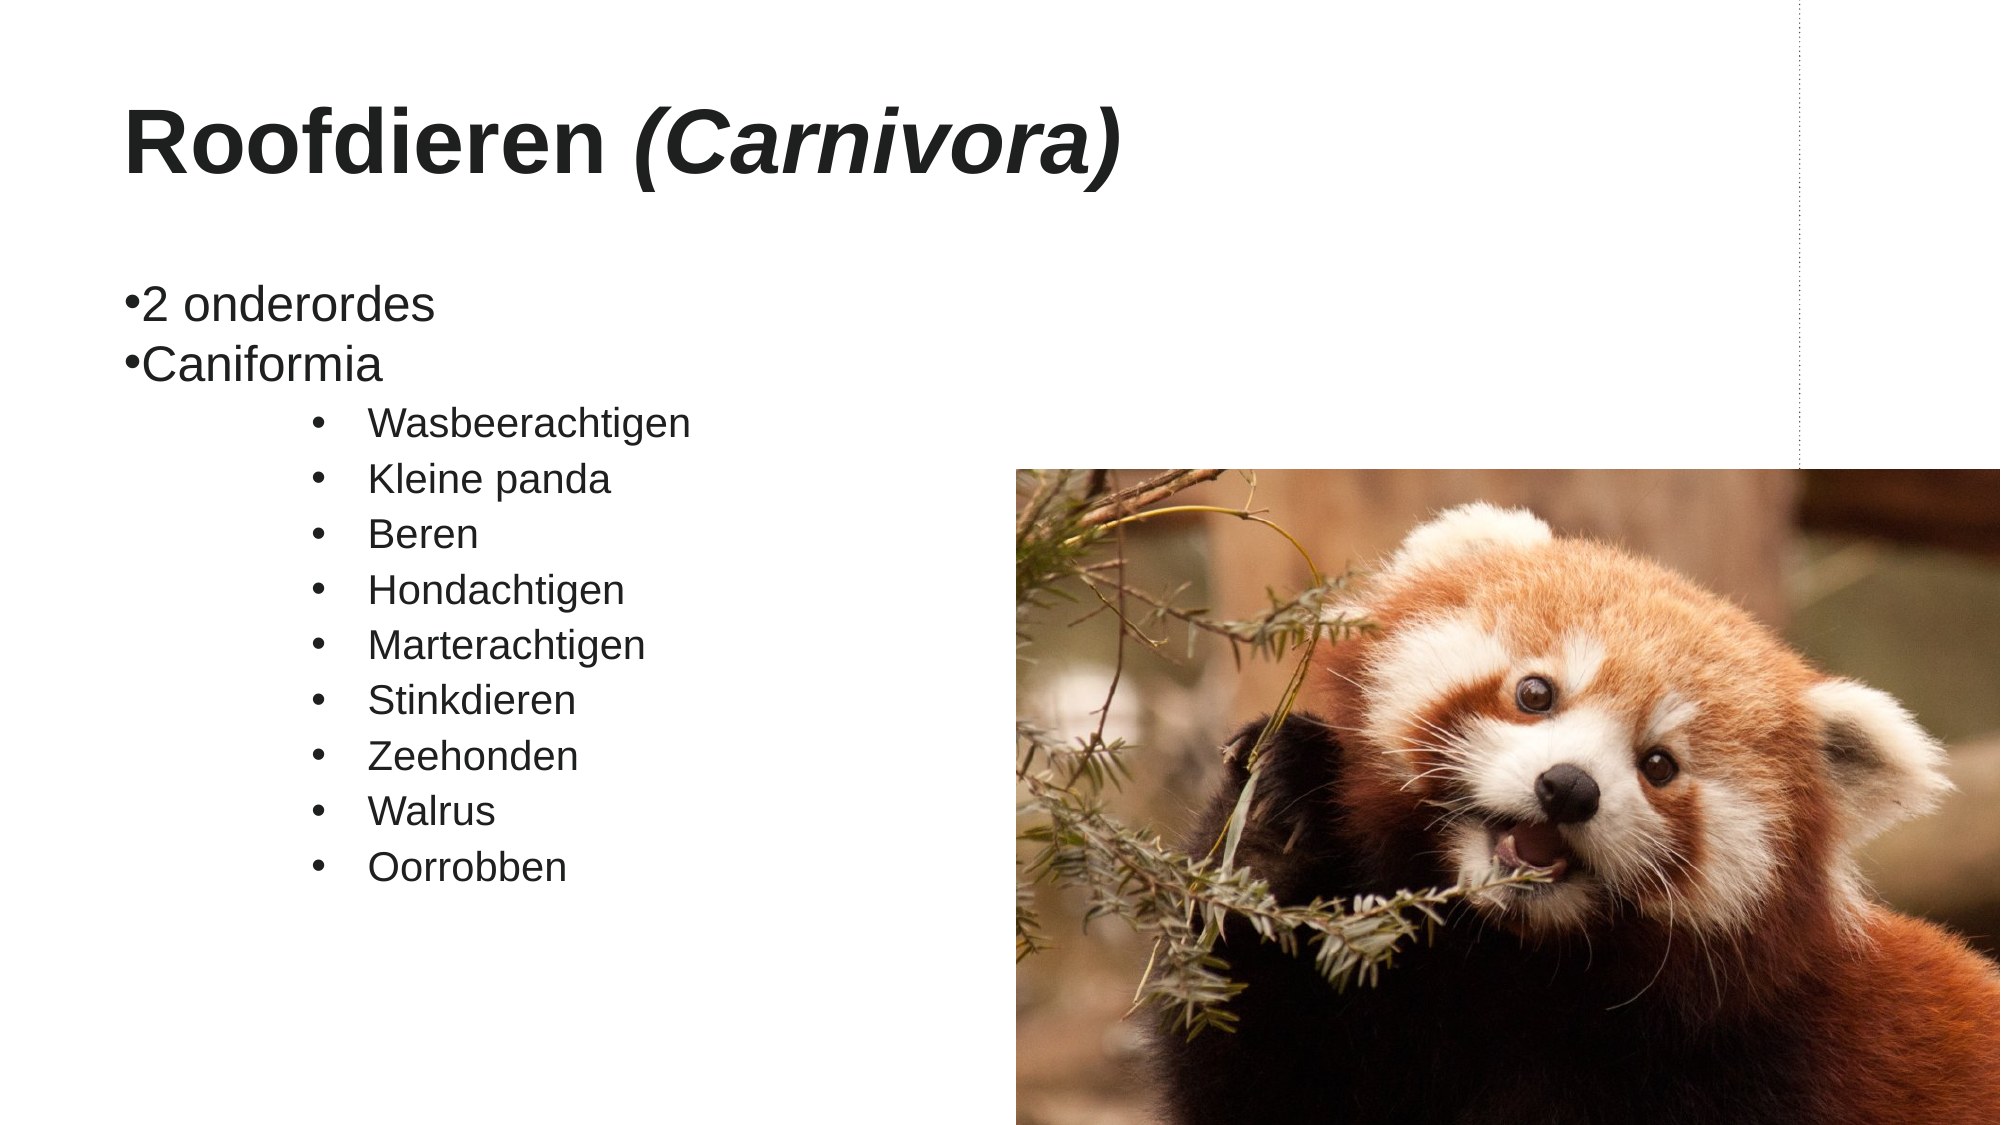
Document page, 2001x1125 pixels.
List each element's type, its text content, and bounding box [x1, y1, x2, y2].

list 2 onderordes Caniformia Wasbeerachtigen Kleine panda Beren Hondachtigen Marterachtigen Stinkdieren Zeehonden Walrus Oorrobben [124, 271, 1394, 986]
title Roofdieren (Carnivora) [124, 94, 1607, 272]
picture [1016, 0, 2001, 1125]
